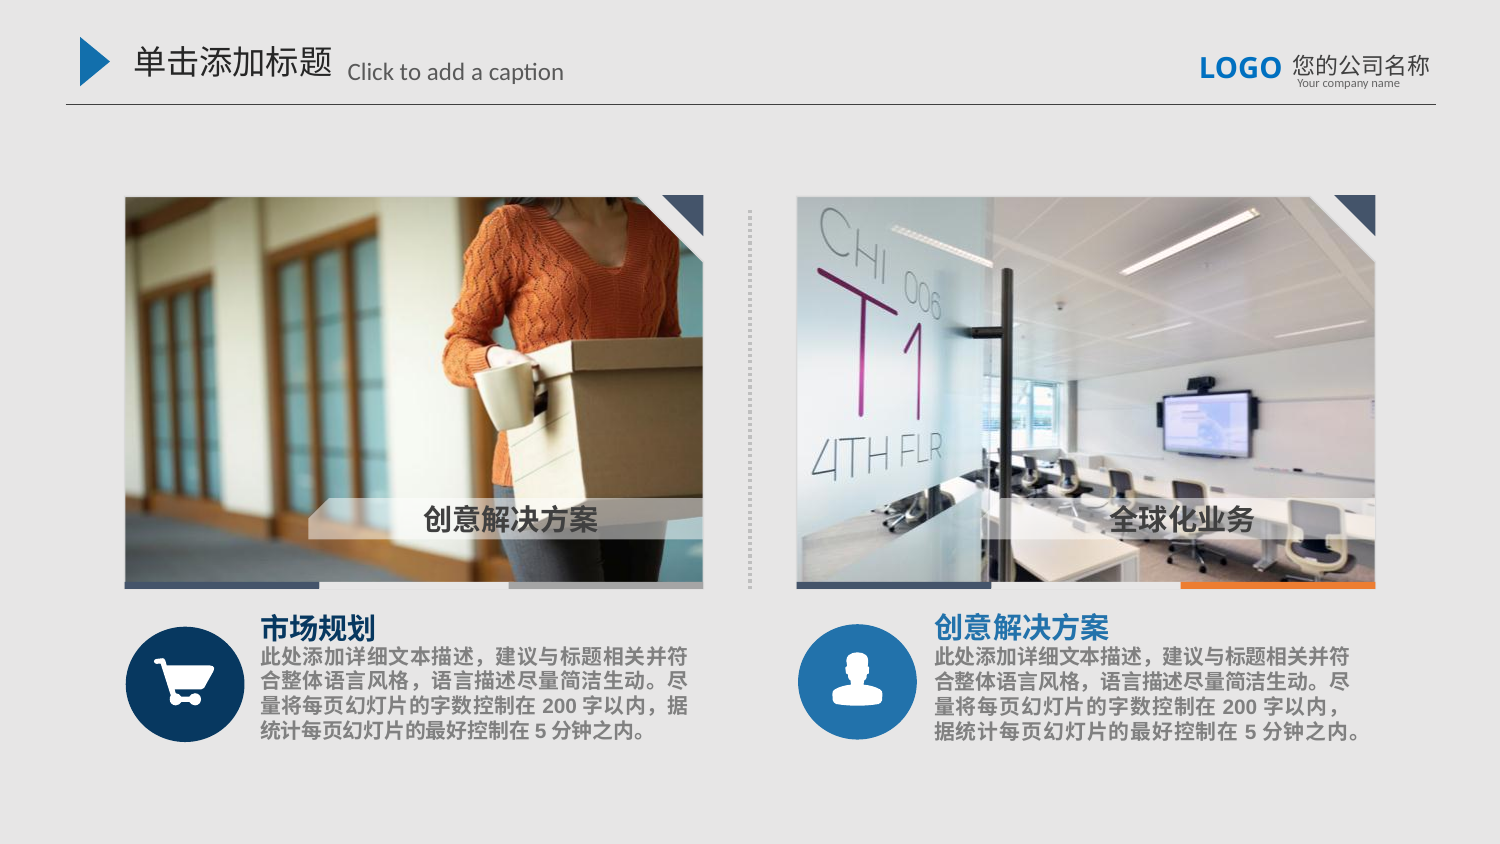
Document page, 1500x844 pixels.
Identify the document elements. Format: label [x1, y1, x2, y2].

text_box [798, 609, 1365, 753]
text_box [78, 34, 112, 89]
text_box [124, 194, 704, 589]
text_box [796, 194, 1376, 589]
text_box [121, 35, 643, 92]
text_box [1158, 42, 1495, 98]
text_box [125, 609, 704, 752]
